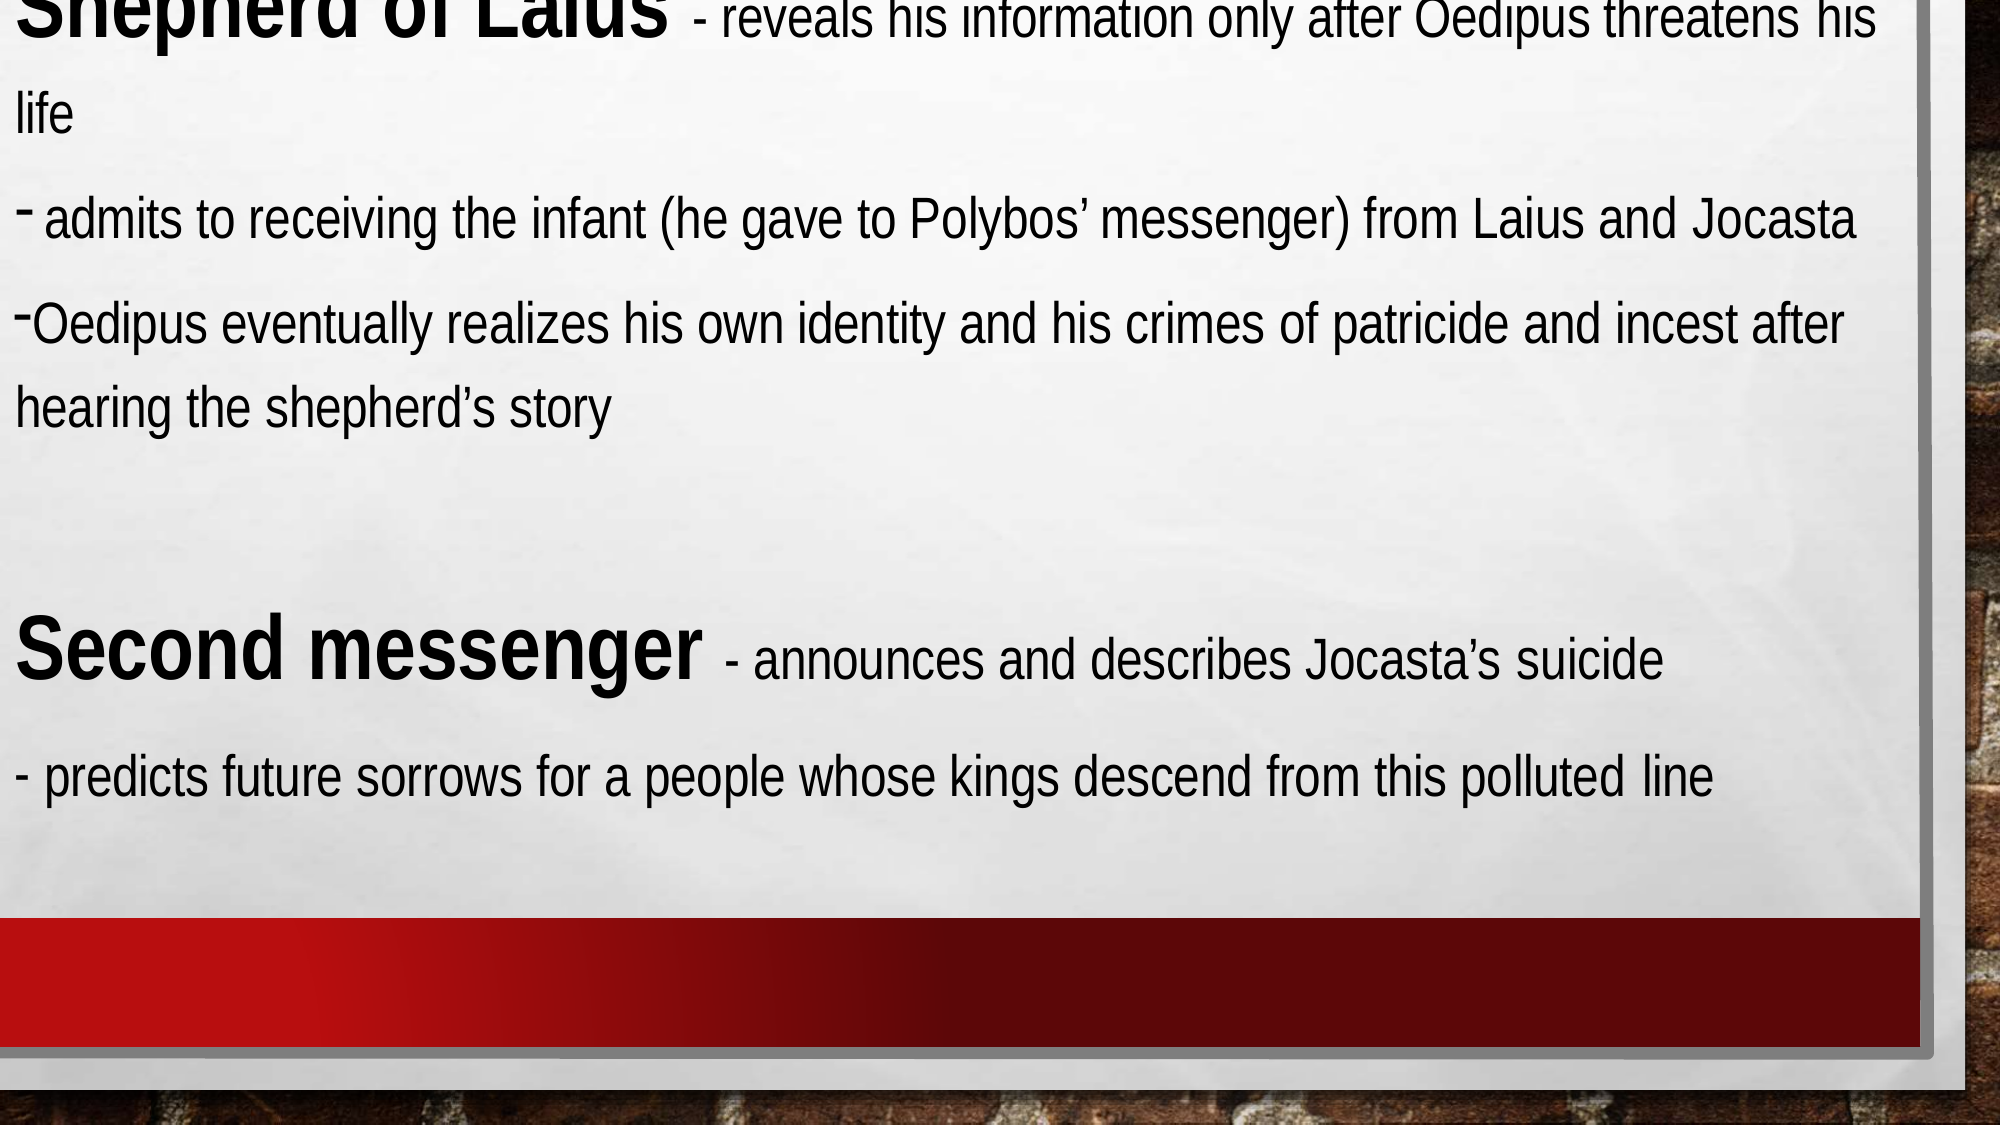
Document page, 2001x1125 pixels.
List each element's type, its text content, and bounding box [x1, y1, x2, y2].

picture [0, 0, 1921, 1047]
title Shepherd of Laius - reveals his information only after Oedipus threatens his [12, 0, 1890, 135]
text_box life admits to receiving the infant (he gave to Polybos’ messenger) from Laius and Jocasta Oedipus eventually realizes his own identity and his crimes of patricide and incest after hearing the shepherd’s story Second messenger - announces and describes Jocasta’s suicide predicts future sorrows for a people whose kings descend from this polluted line [12, 38, 1880, 808]
picture [0, 0, 2000, 1125]
